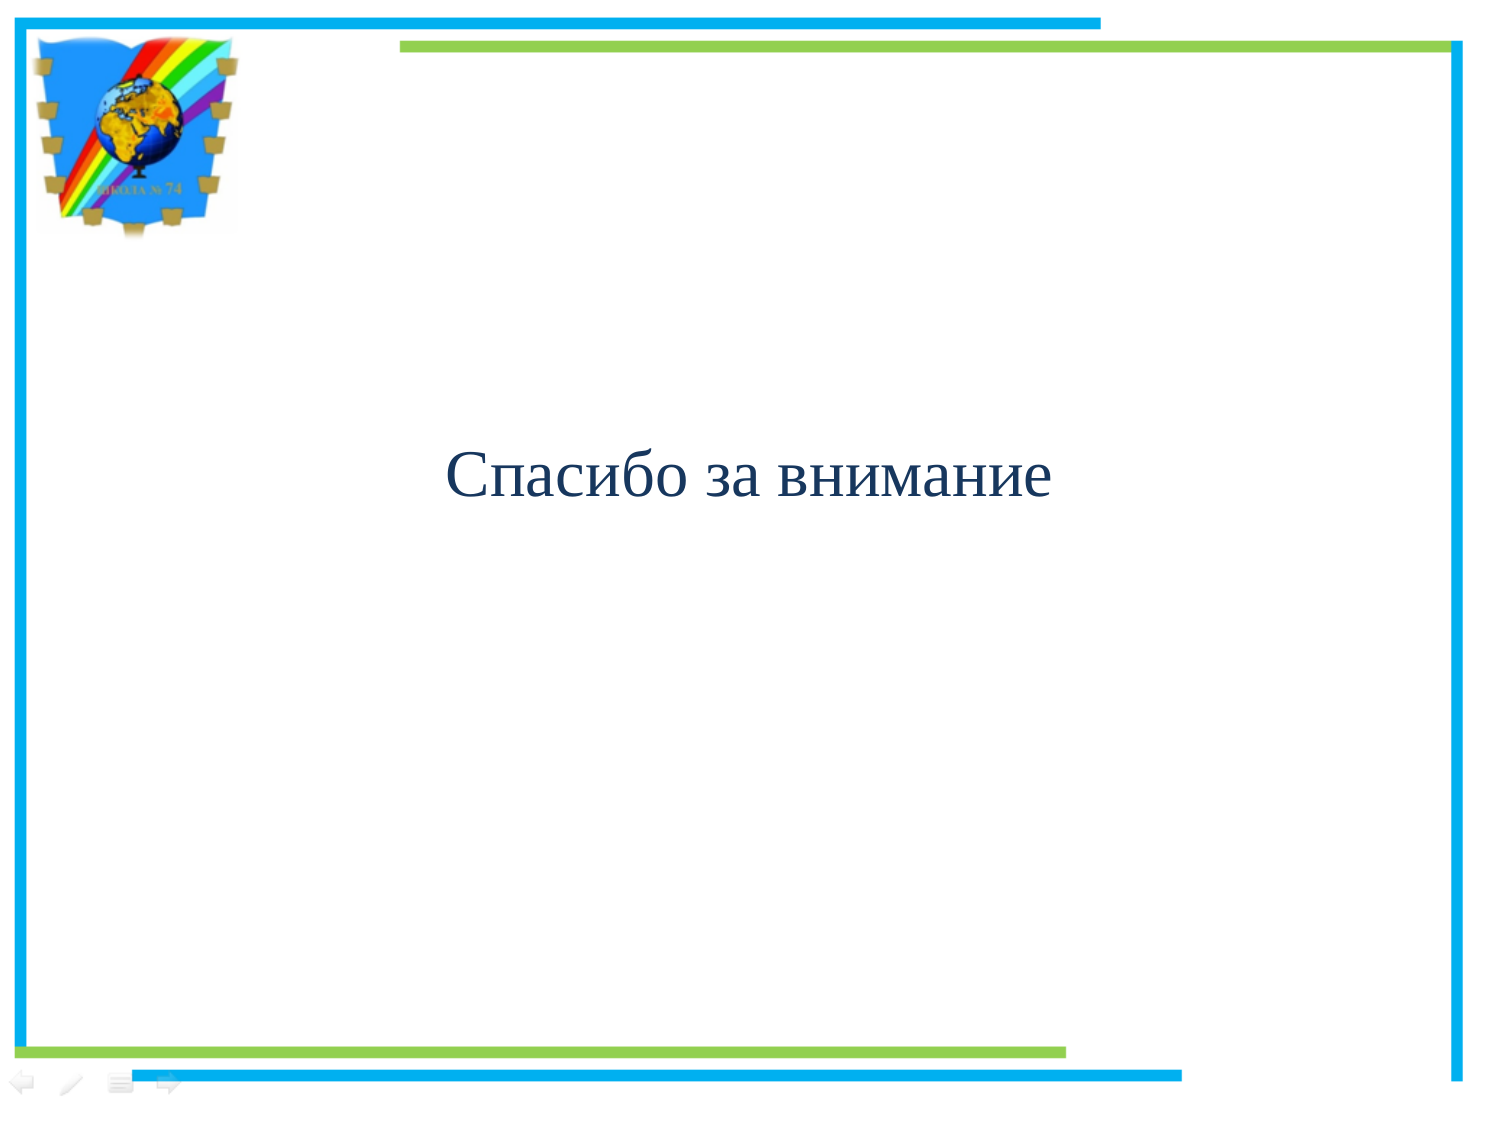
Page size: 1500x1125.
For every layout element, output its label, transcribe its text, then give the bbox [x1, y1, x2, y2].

picture [0, 0, 1477, 1112]
title Спасибо за внимание [112, 349, 1388, 591]
